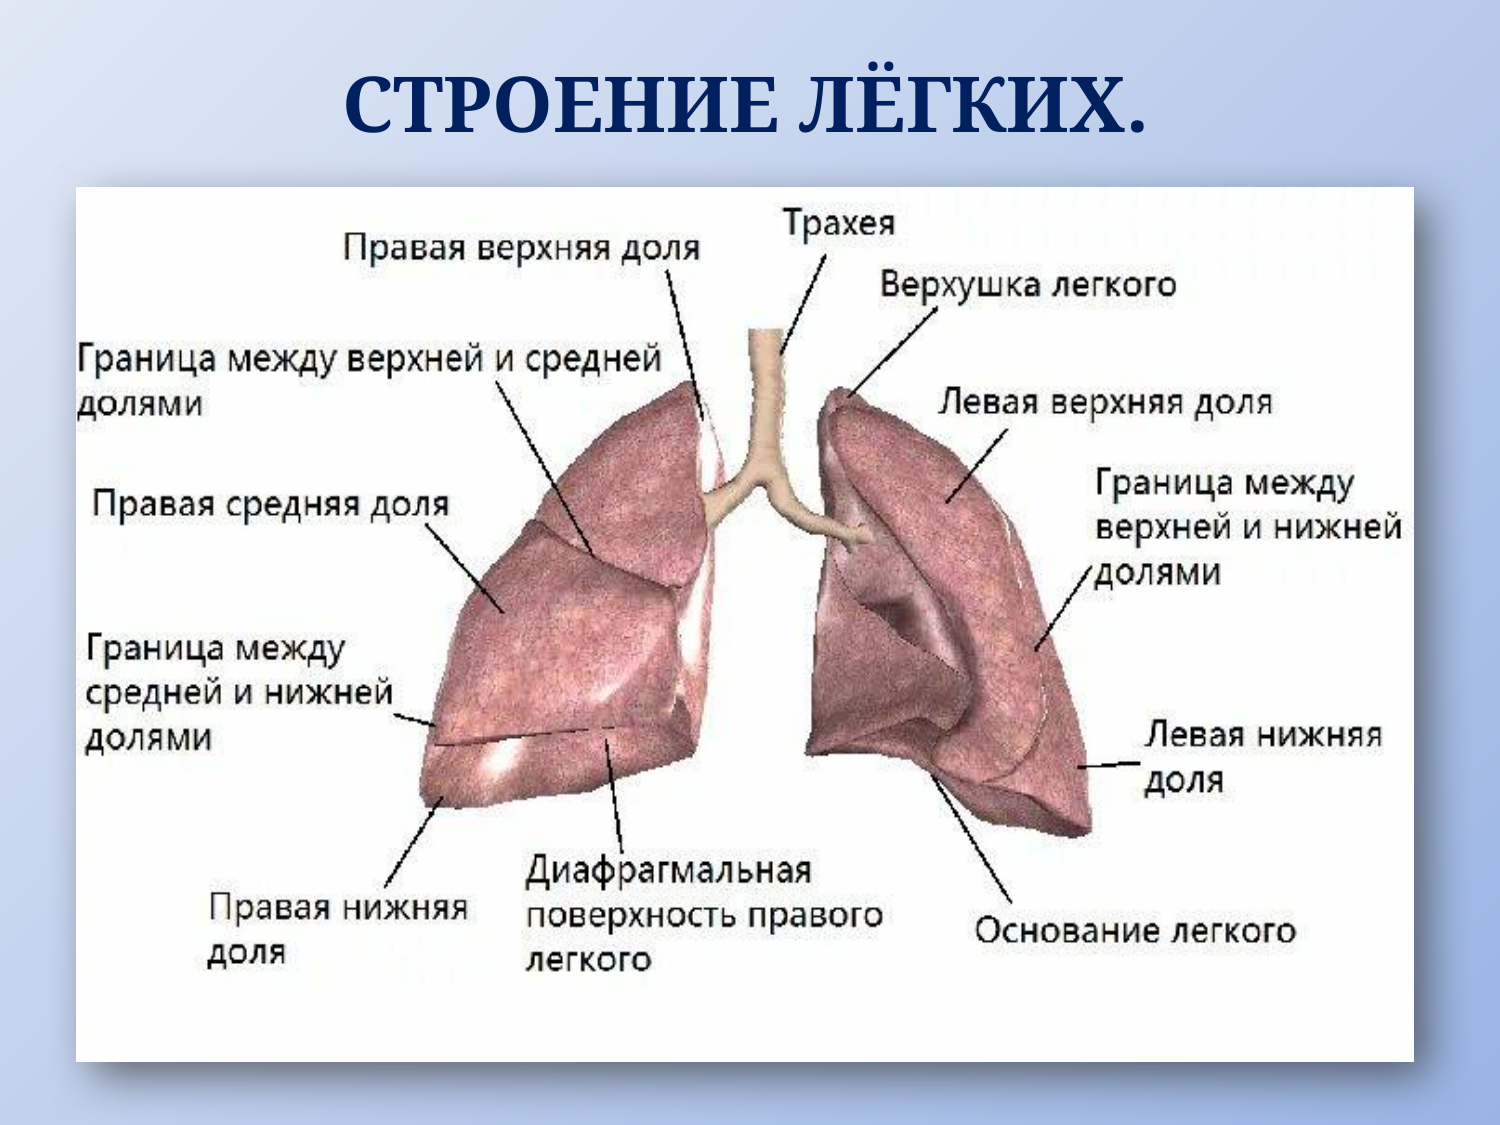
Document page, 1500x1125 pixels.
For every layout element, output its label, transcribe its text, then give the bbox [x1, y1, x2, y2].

title СТРОЕНИЕ ЛЁГКИХ. [17, 30, 1474, 173]
picture [76, 187, 1414, 1063]
